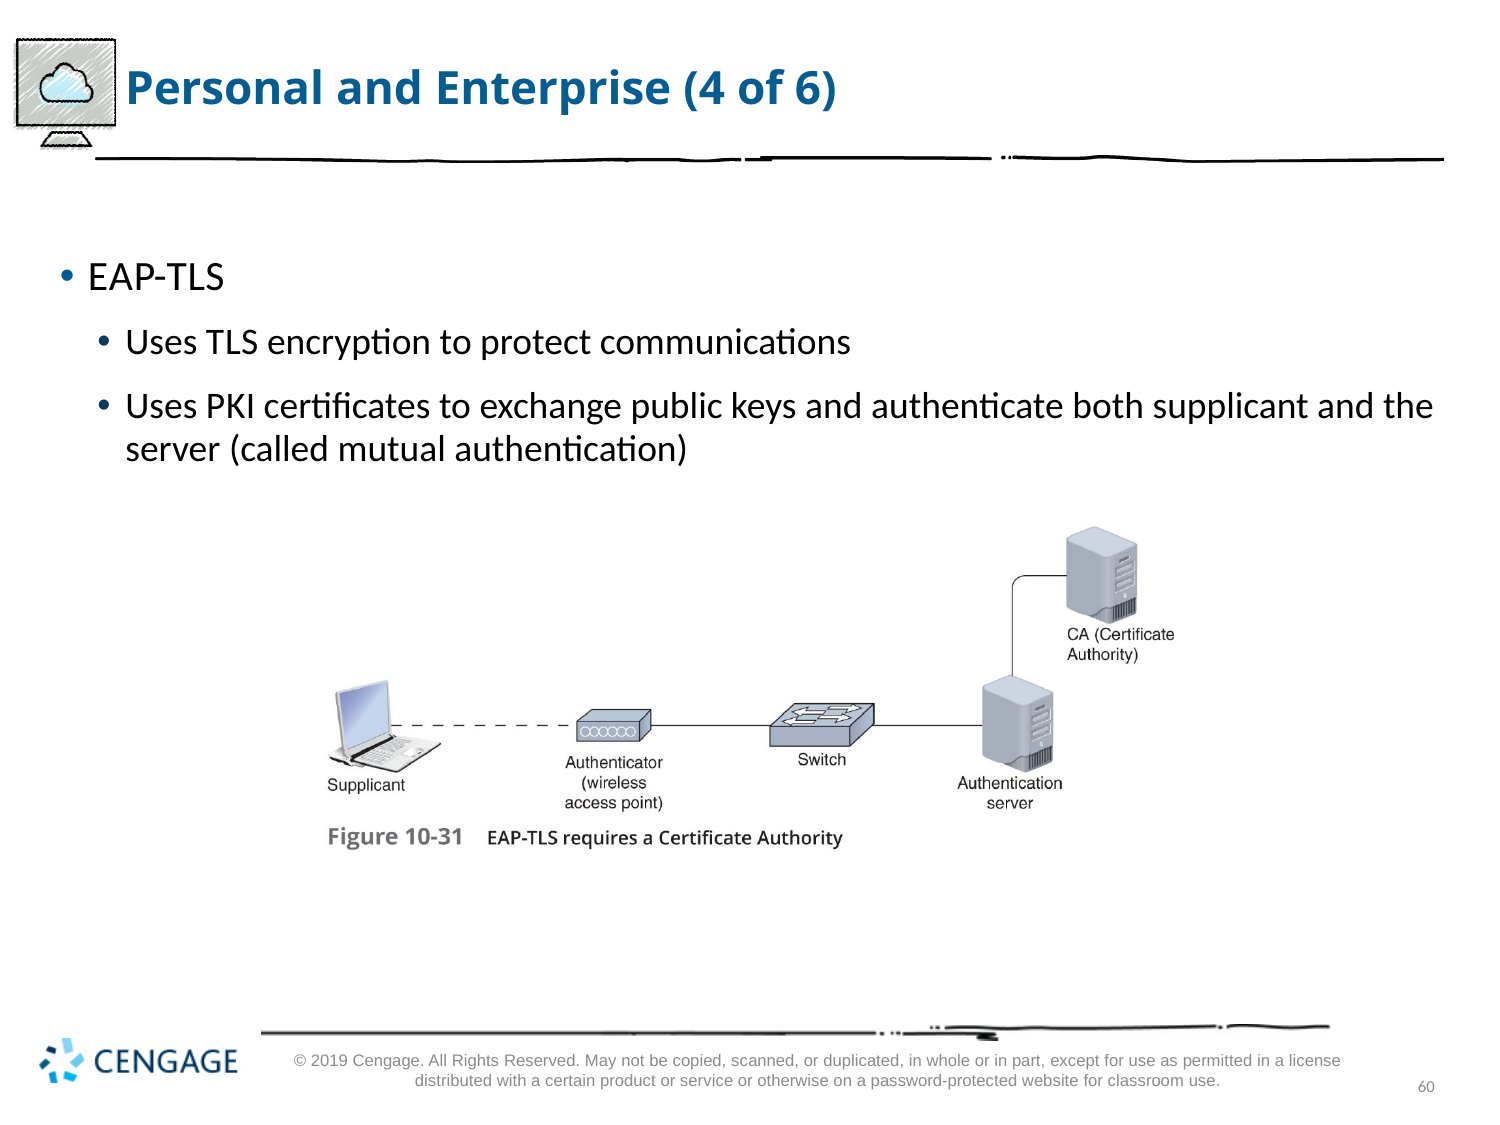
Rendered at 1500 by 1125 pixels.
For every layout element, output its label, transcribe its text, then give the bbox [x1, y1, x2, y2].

picture [324, 524, 1176, 852]
picture [19, 1024, 250, 1096]
picture [13, 36, 117, 151]
list E A P-T L S Uses T L S encryption to protect communications Uses P K I certificates to exchange public keys and authenticate both supplicant and the server (called mutual authentication) [59, 252, 1441, 472]
title Personal and Enterprise (4 of 6) [125, 66, 1442, 116]
picture [95, 155, 1444, 163]
footer © 2019 Cengage. All Rights Reserved. May not be copied, scanned, or duplicated, in whole or in part, except for use as permitted in a license distributed with a certain product or service or otherwise on a password-protected website for classroom use. [262, 1050, 1375, 1091]
picture [261, 1024, 1331, 1041]
